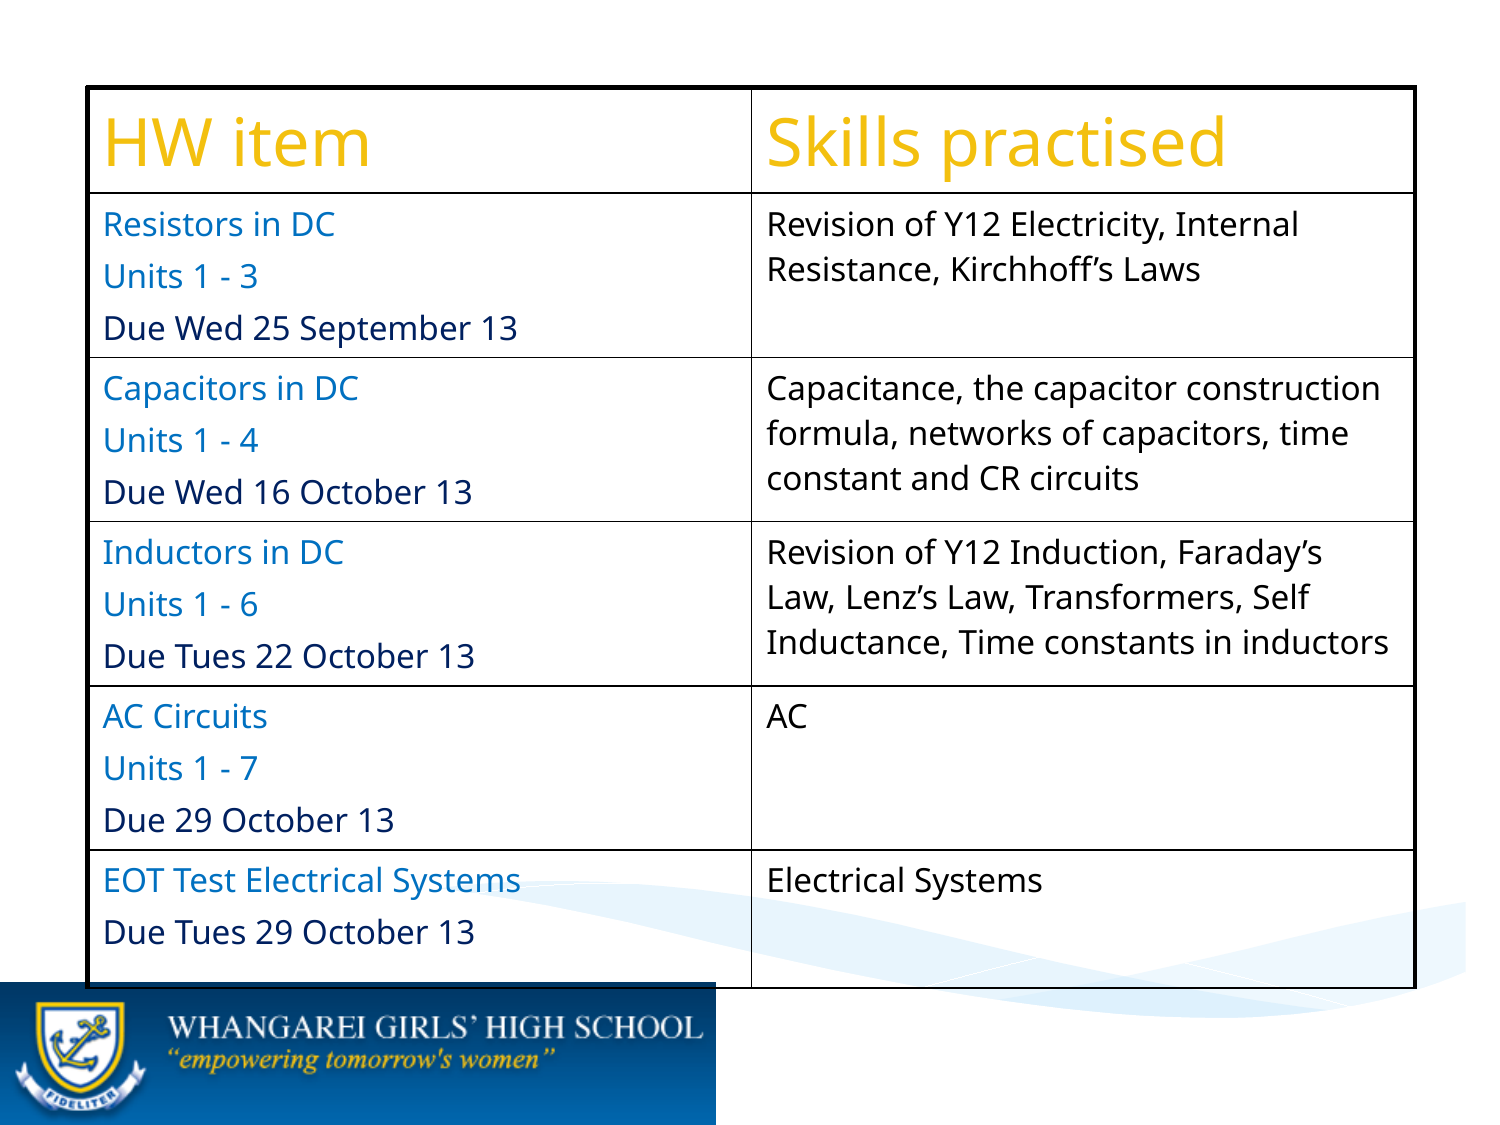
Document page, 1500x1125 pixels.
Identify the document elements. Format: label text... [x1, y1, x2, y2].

table_cell EOT Test Electrical Systems Due Tues 29 October 13 [90, 851, 751, 987]
table_cell AC Circuits Units 1 - 7 Due 29 October 13 [90, 687, 751, 849]
table_cell AC [752, 687, 1413, 849]
table_cell Resistors in DC Units 1 - 3 Due Wed 25 September 13 [90, 194, 751, 357]
table_cell Capacitance, the capacitor construction formula, networks of capacitors, time constant and CR circuits [752, 358, 1413, 521]
table_cell Revision of Y12 Electricity, Internal Resistance, Kirchhoff’s Laws [752, 194, 1413, 357]
table_header Skills practised [752, 90, 1413, 192]
picture [0, 982, 716, 1125]
table_cell Electrical Systems [752, 851, 1413, 987]
table_cell Revision of Y12 Induction, Faraday’s Law, Lenz’s Law, Transformers, Self Inductance, Time constants in inductors [752, 522, 1413, 685]
table_cell Capacitors in DC Units 1 - 4 Due Wed 16 October 13 [90, 358, 751, 521]
table_header HW item [90, 90, 751, 192]
table_cell Inductors in DC Units 1 - 6 Due Tues 22 October 13 [90, 522, 751, 685]
